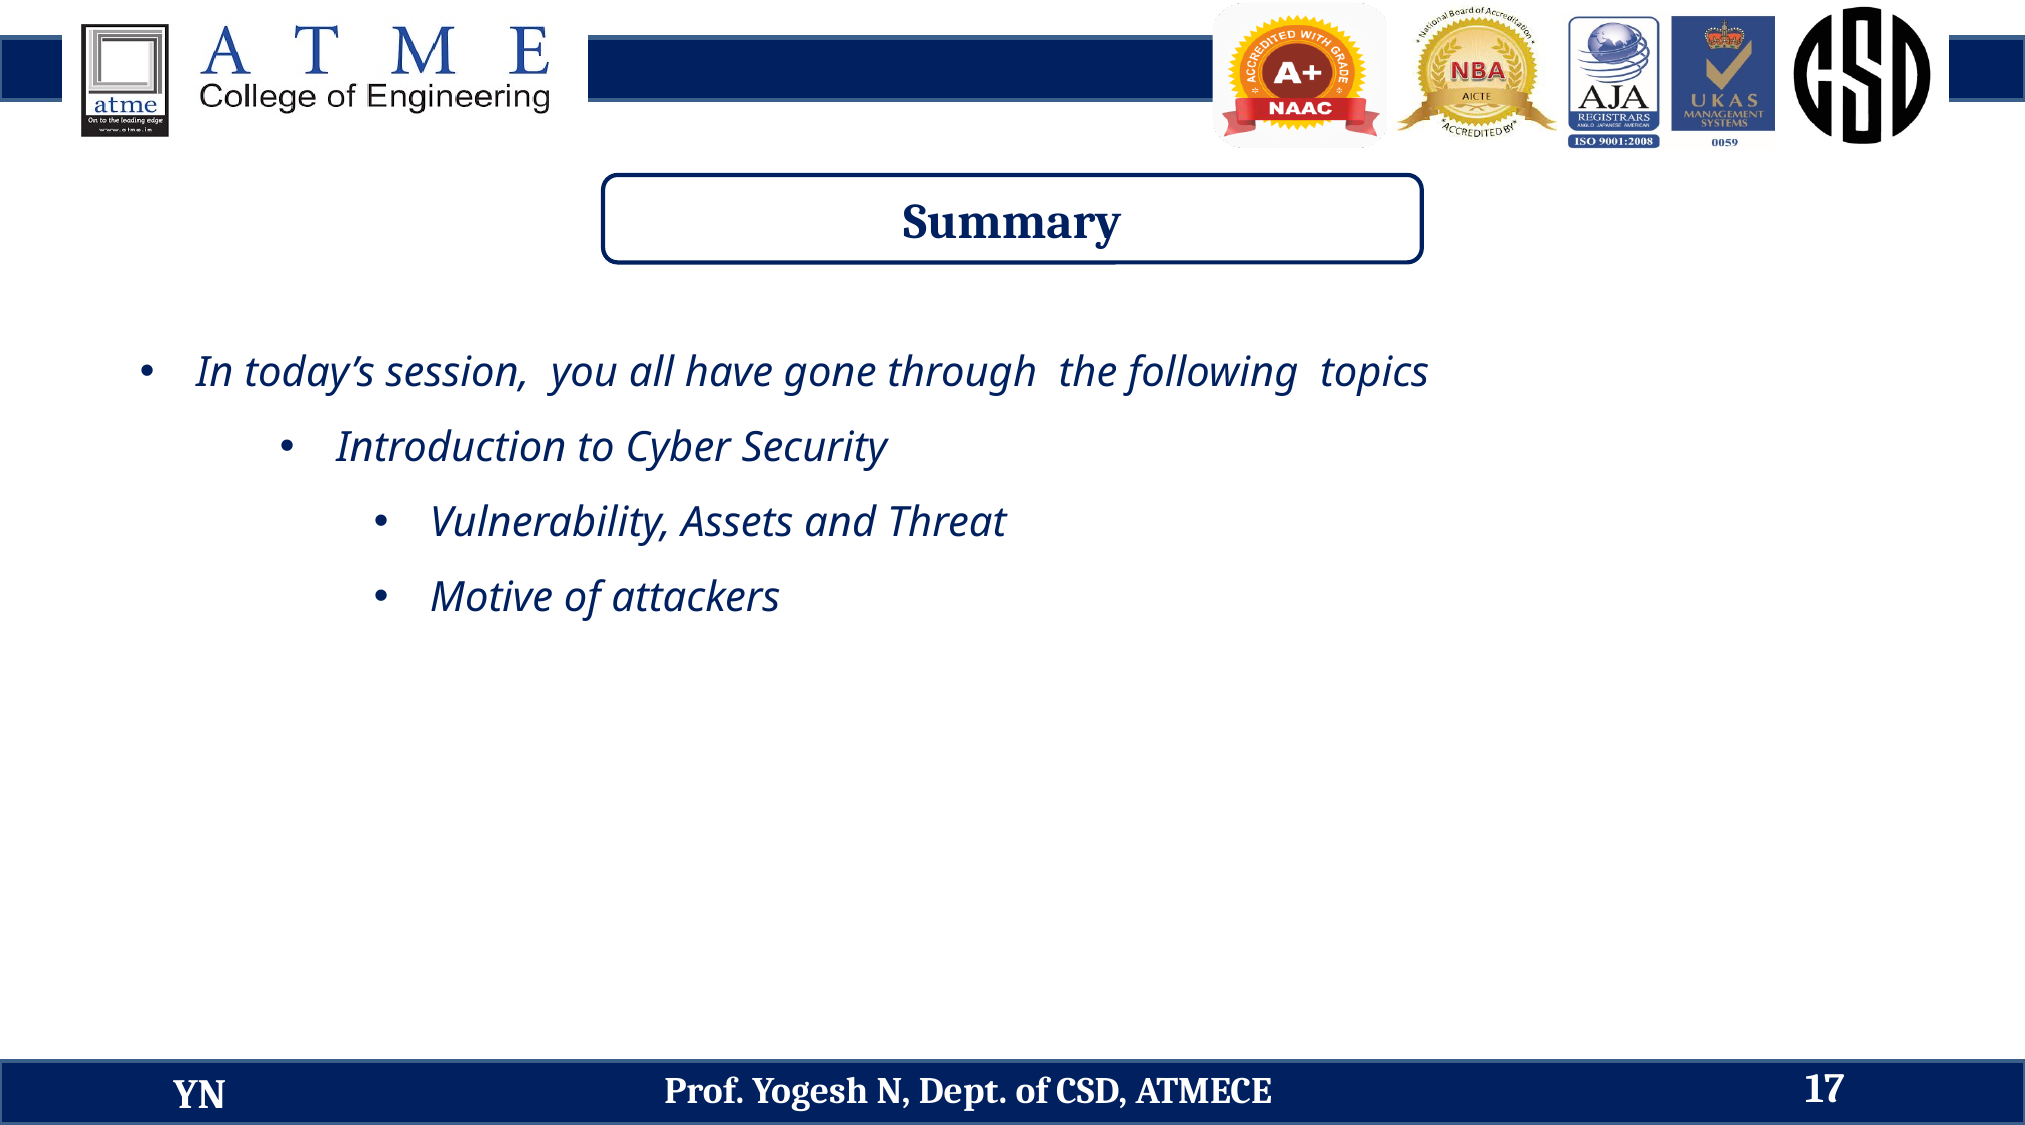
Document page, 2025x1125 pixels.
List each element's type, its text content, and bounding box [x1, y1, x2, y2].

picture [1212, 0, 1949, 150]
text_box Summary [600, 172, 1424, 265]
picture [62, 0, 588, 157]
text_box YN [0, 1059, 400, 1125]
text_box In today’s session, you all have gone through the following topics Introduction to Cyber Security Vulnerability, Assets and Threat Motive of attackers [124, 312, 1938, 628]
text_box Prof. Yogesh N, Dept. of CSD, ATMECE [562, 1058, 1375, 1119]
text_box 17 [1625, 1053, 2025, 1119]
